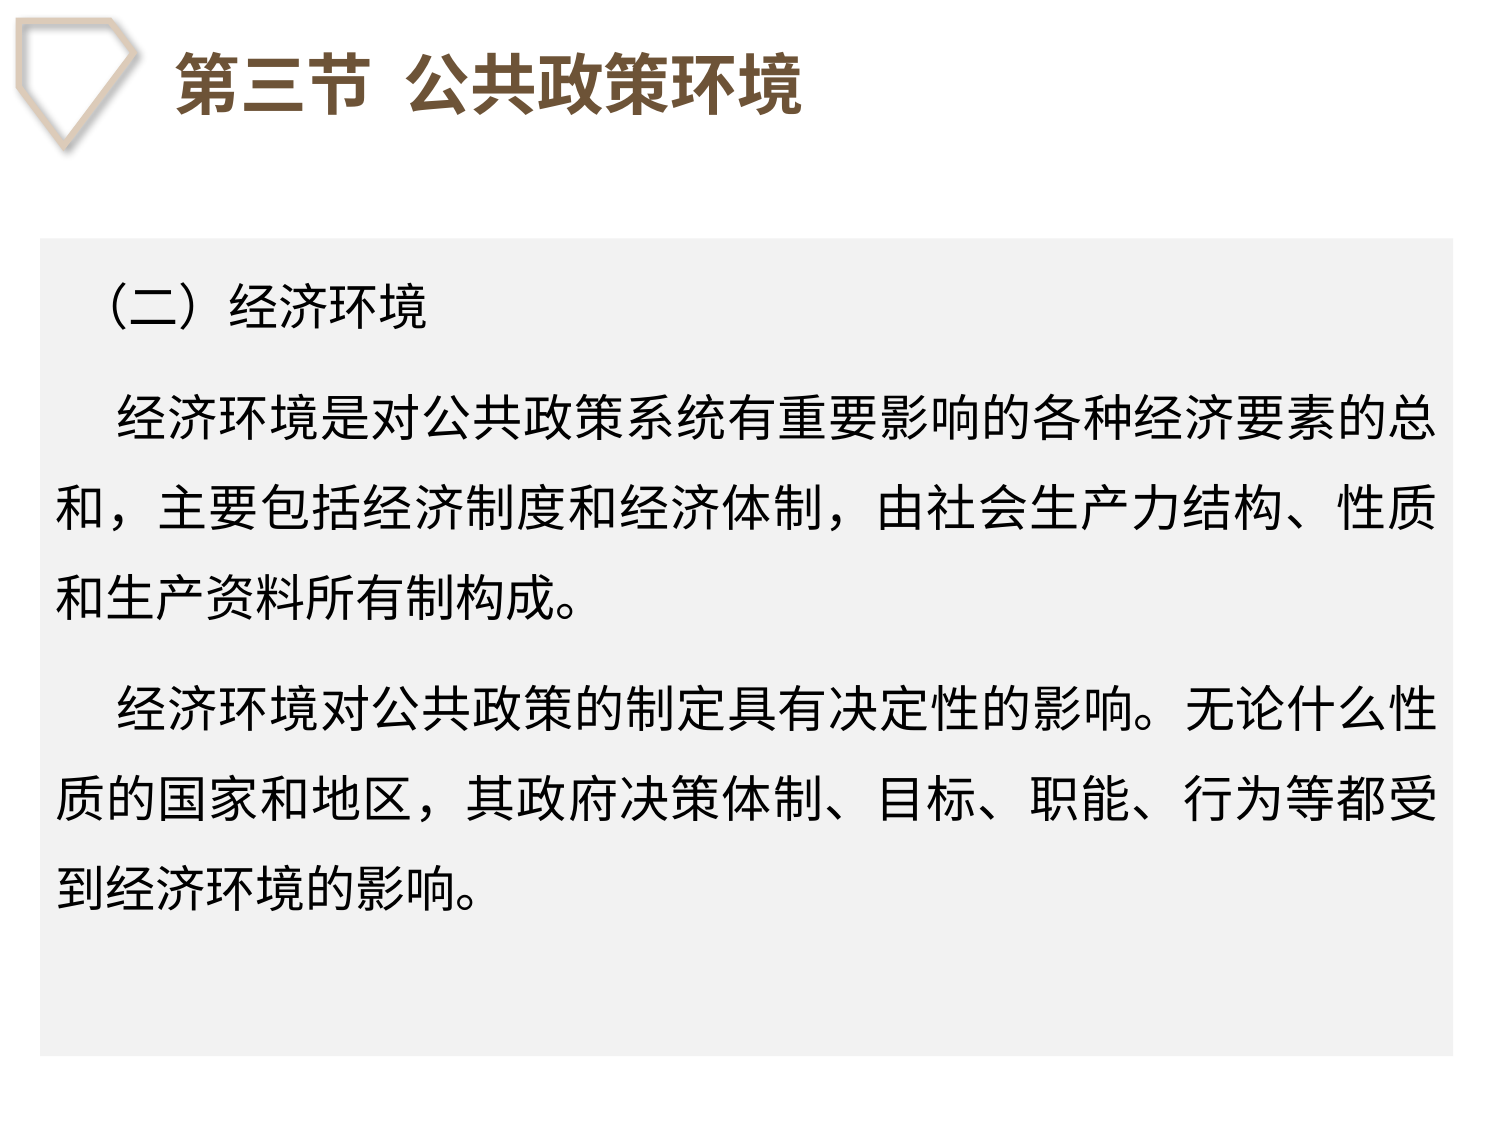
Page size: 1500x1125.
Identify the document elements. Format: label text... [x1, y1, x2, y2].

list （二）经济环境 经济环境是对公共政策系统有重要影响的各种经济要素的总和，主要包括经济制度和经济体制，由社会生产力结构、性质和生产资料所有制构成。 经济环境对公共政策的制定具有决定性的影响。无论什么性质的国家和地区，其政府决策体制、目标、职能、行为等都受到经济环境的影响。 [40, 238, 1454, 1057]
title 第三节 公共政策环境 [158, 18, 1456, 159]
